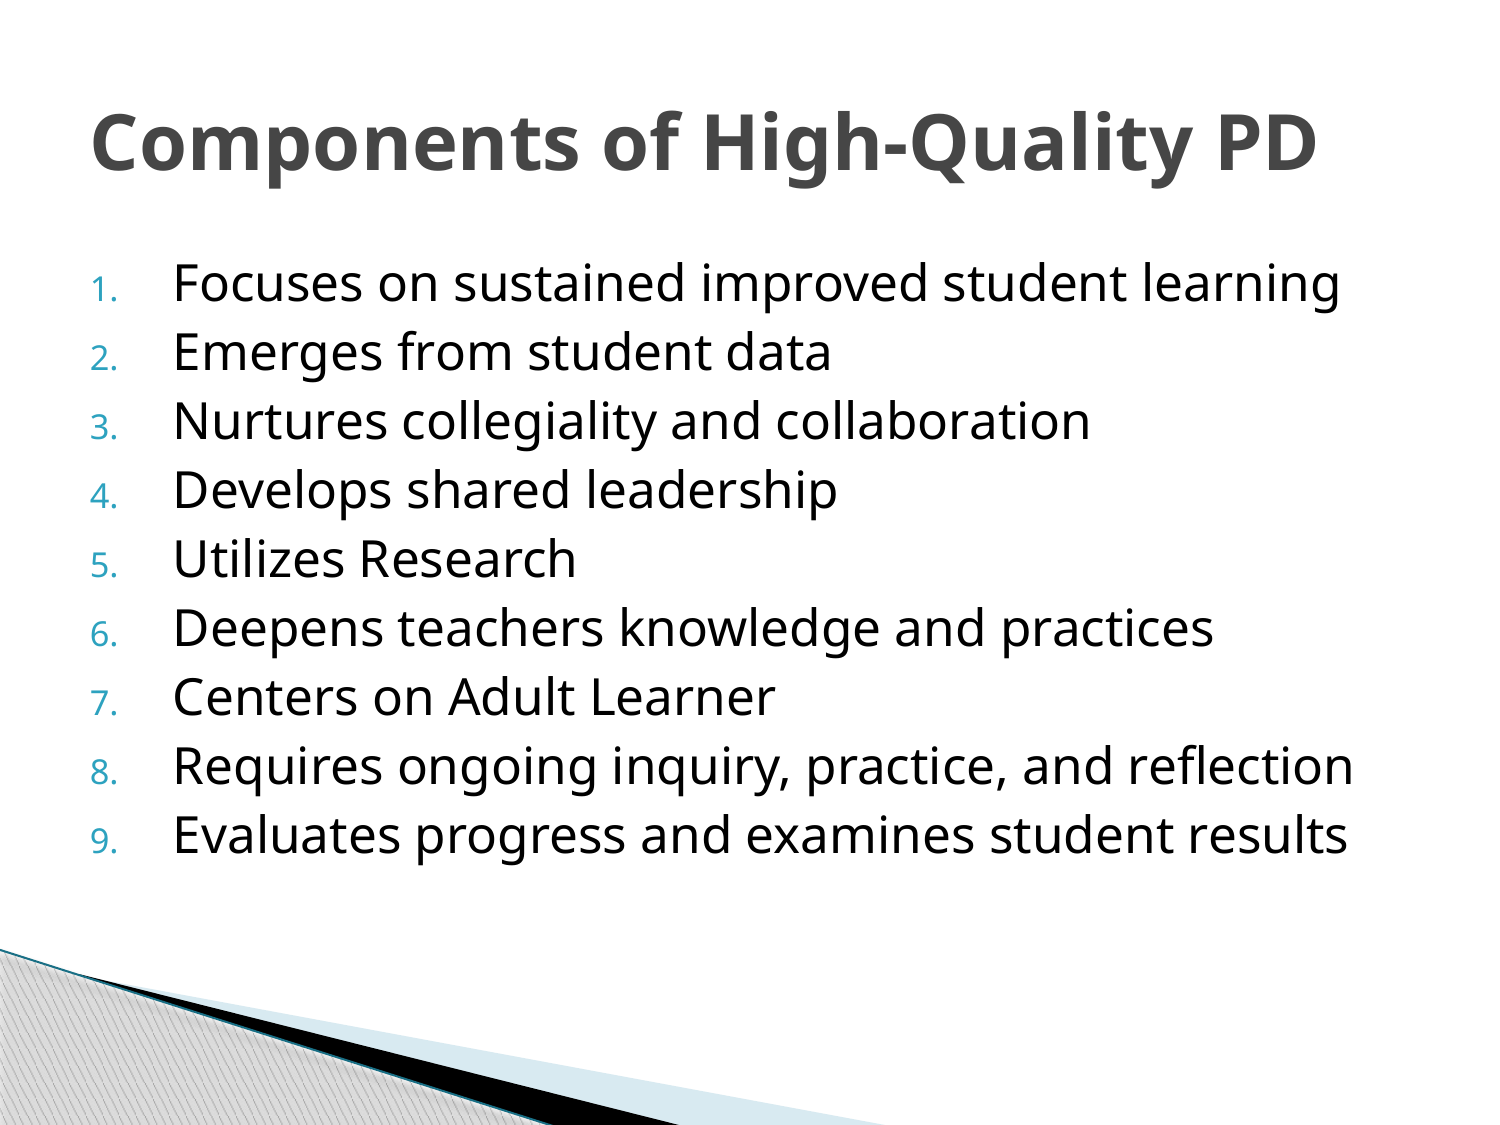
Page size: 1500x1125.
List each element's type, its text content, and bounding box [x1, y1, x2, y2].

title Components of High-Quality PD [75, 45, 1425, 233]
list Focuses on sustained improved student learning Emerges from student data Nurtures collegiality and collaboration Develops shared leadership Utilizes Research Deepens teachers knowledge and practices Centers on Adult Learner Requires ongoing inquiry, practice, and reflection Evaluates progress and examines student results [75, 243, 1425, 986]
